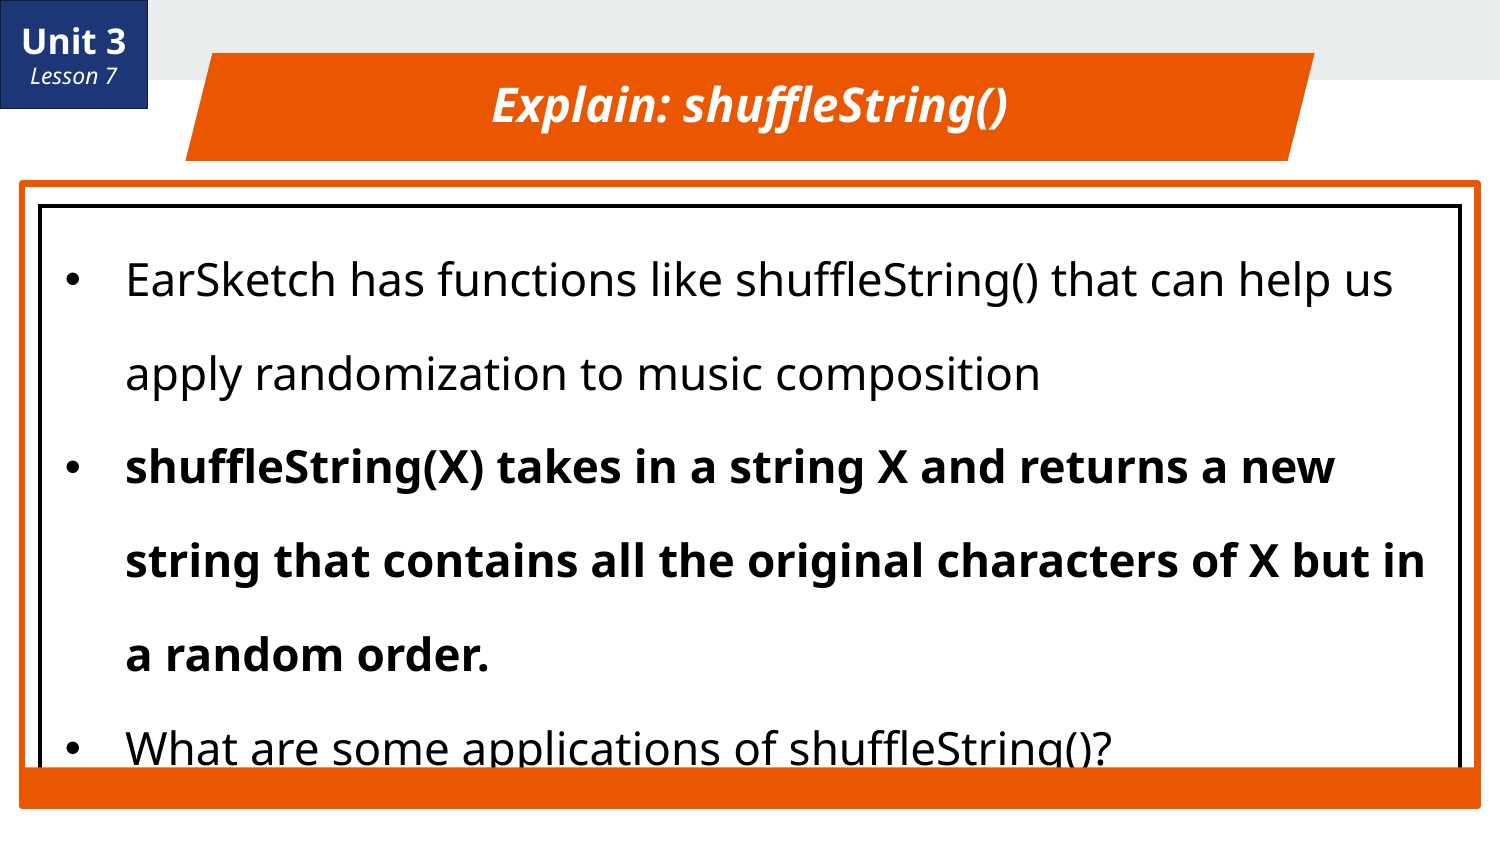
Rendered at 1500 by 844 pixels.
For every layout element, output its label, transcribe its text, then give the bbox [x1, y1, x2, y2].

title Explain: shuffleString() [221, 60, 1279, 155]
text_box [185, 53, 1315, 161]
text_box Unit 3 Lesson 7 [0, 0, 148, 109]
picture [25, 186, 1475, 804]
